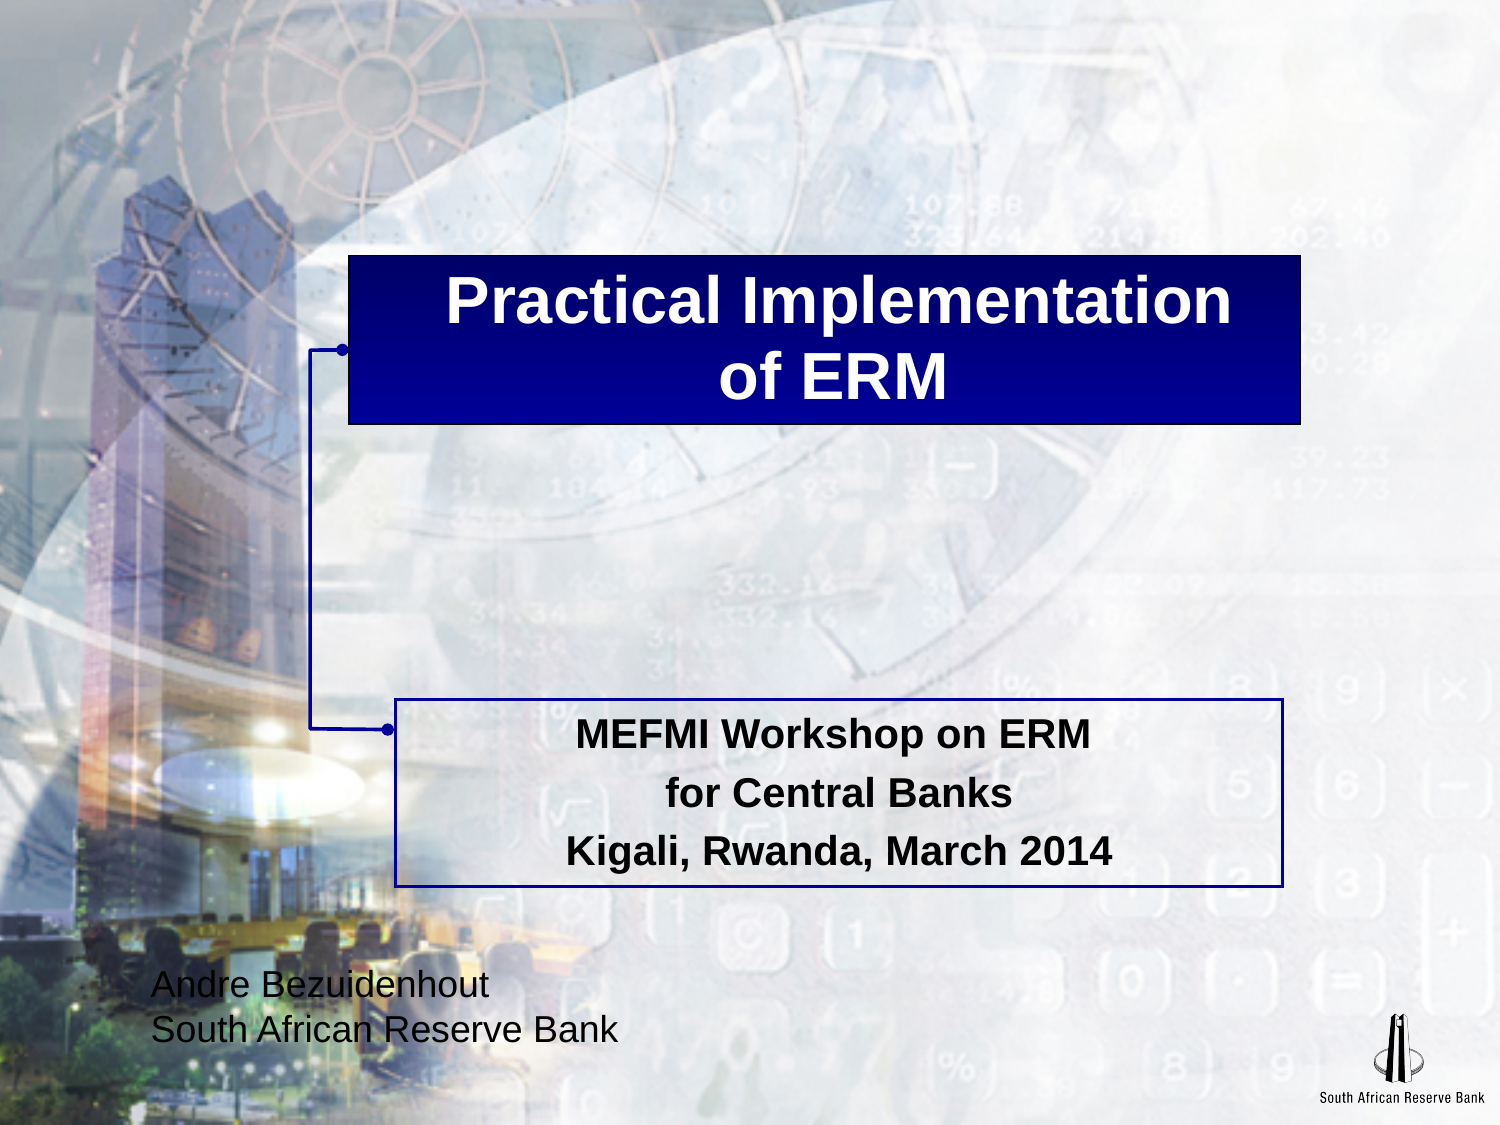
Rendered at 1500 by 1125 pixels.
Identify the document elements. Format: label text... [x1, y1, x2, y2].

subtitle MEFMI Workshop on ERM for Central Banks Kigali, Rwanda, March 2014 [394, 698, 1284, 888]
text_box Andre Bezuidenhout South African Reserve Bank [135, 952, 703, 1102]
picture [0, 0, 1500, 1125]
title Practical Implementation of ERM [348, 255, 1301, 425]
text_box [310, 343, 394, 736]
